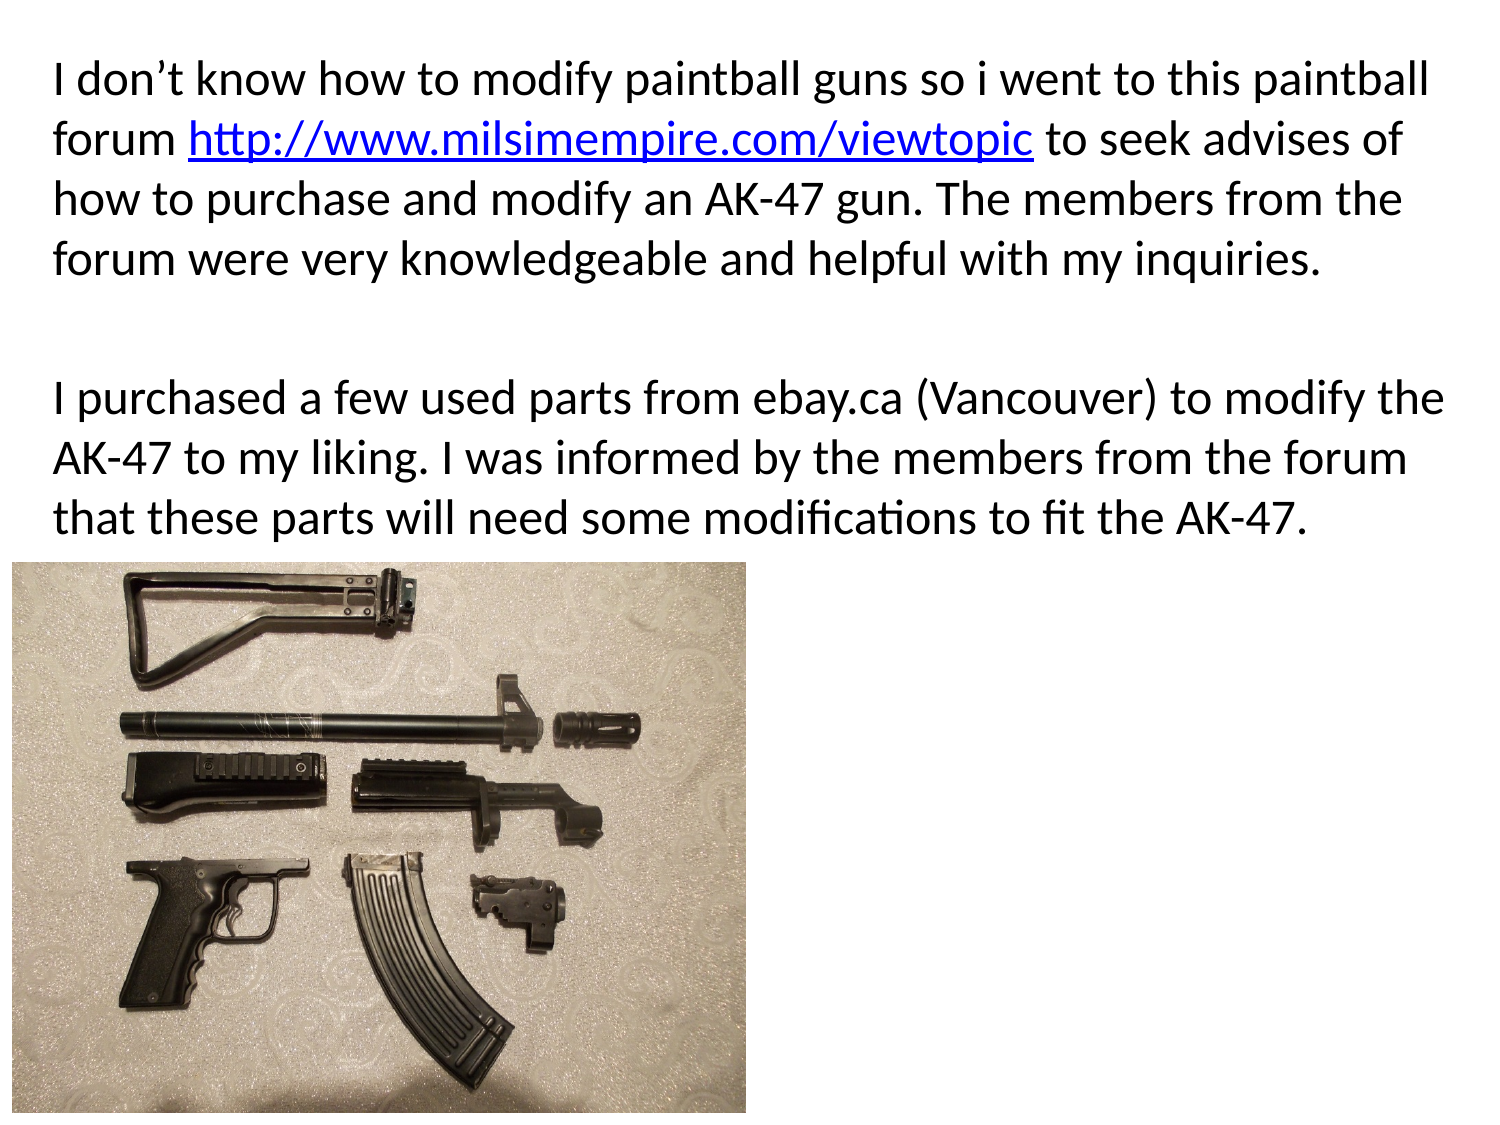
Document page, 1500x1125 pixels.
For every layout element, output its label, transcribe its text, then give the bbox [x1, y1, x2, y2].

list I don’t know how to modify paintball guns so i went to this paintball forum http://www.milsimempire.com/viewtopic to seek advises of how to purchase and modify an AK-47 gun. The members from the forum were very knowledgeable and helpful with my inquiries. I purchased a few used parts from ebay.ca (Vancouver) to modify the AK-47 to my liking. I was informed by the members from the forum that these parts will need some modifications to fit the AK-47. [37, 37, 1463, 780]
picture [12, 562, 747, 1113]
